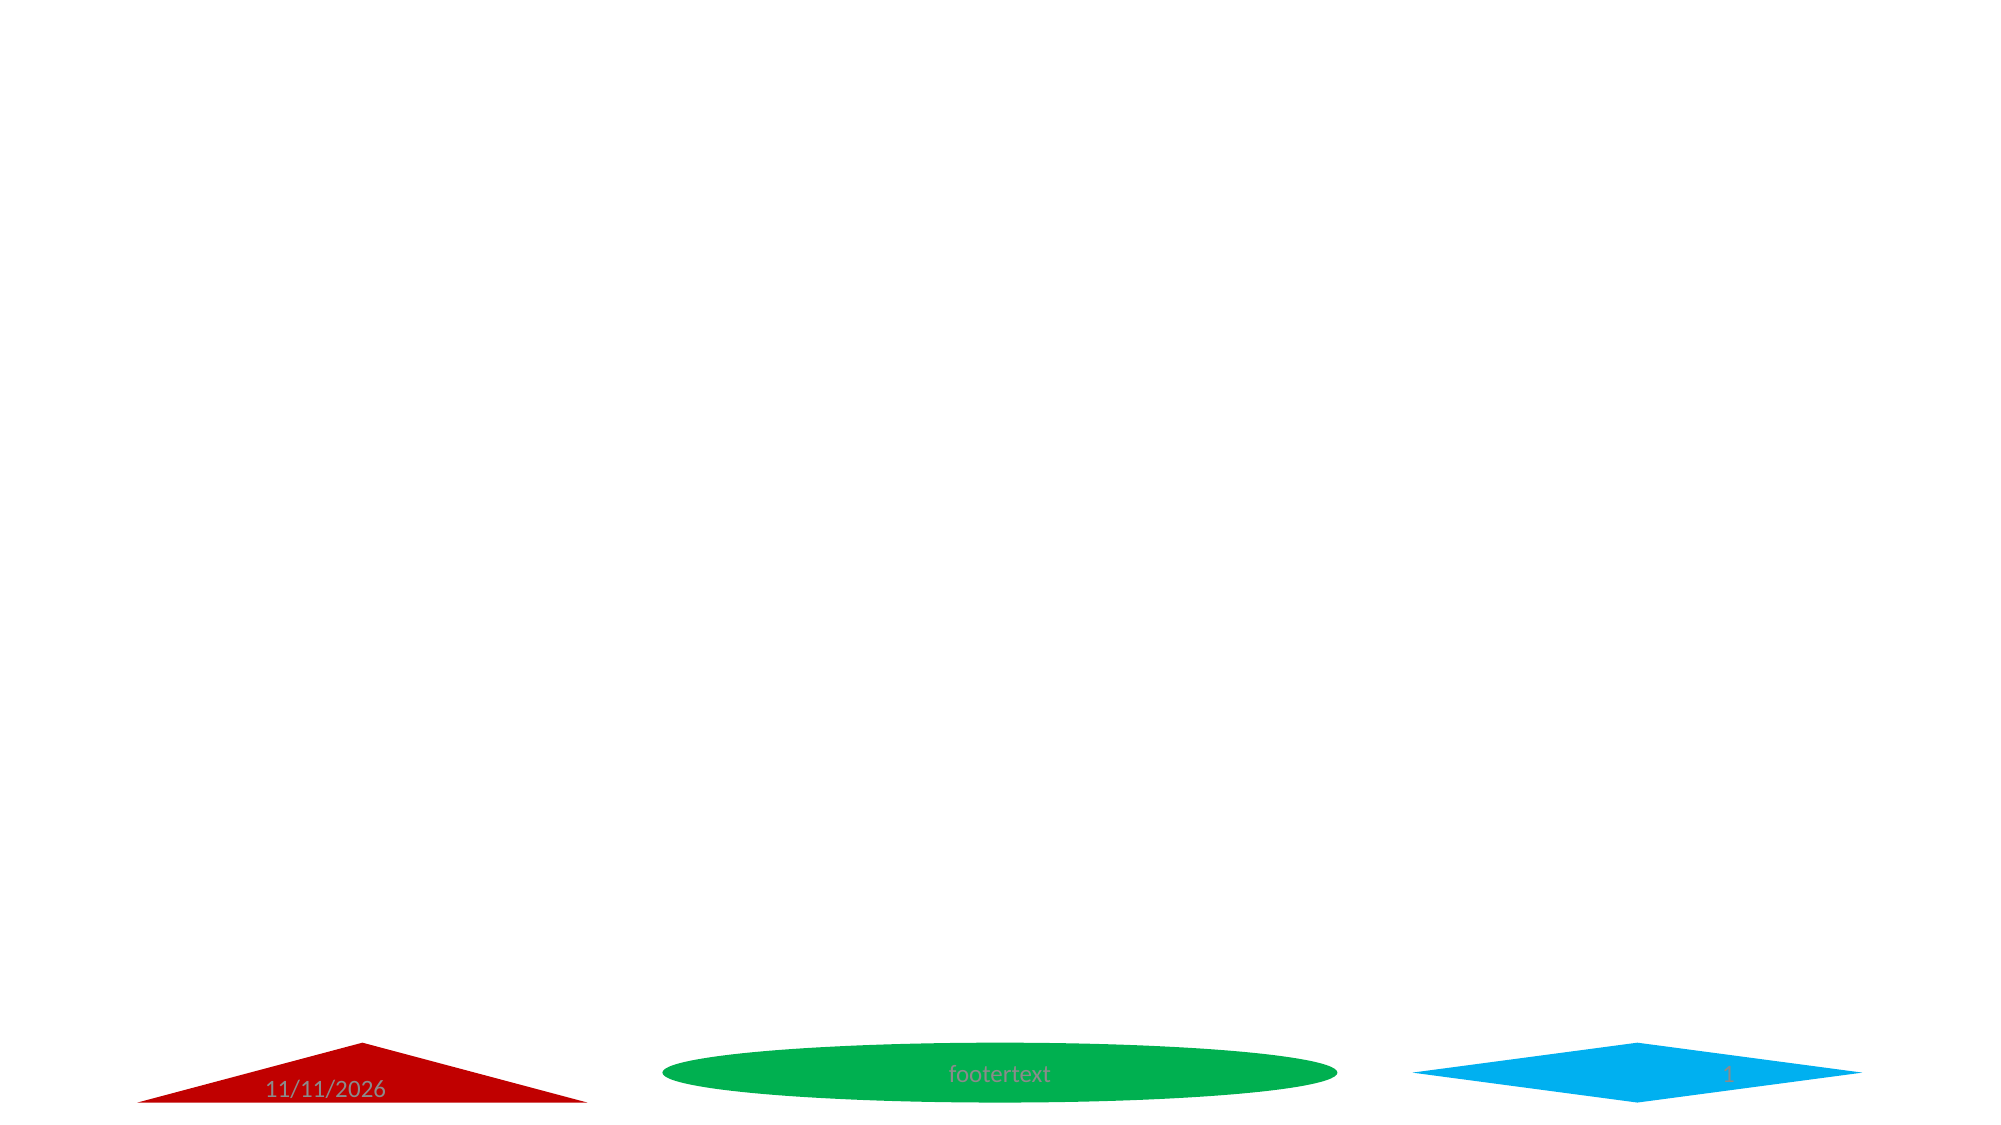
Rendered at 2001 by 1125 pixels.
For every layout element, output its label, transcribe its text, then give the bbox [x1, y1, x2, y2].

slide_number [137, 1042, 588, 1103]
slide_number 1 [1412, 1042, 1863, 1103]
footer footertext [662, 1042, 1338, 1103]
